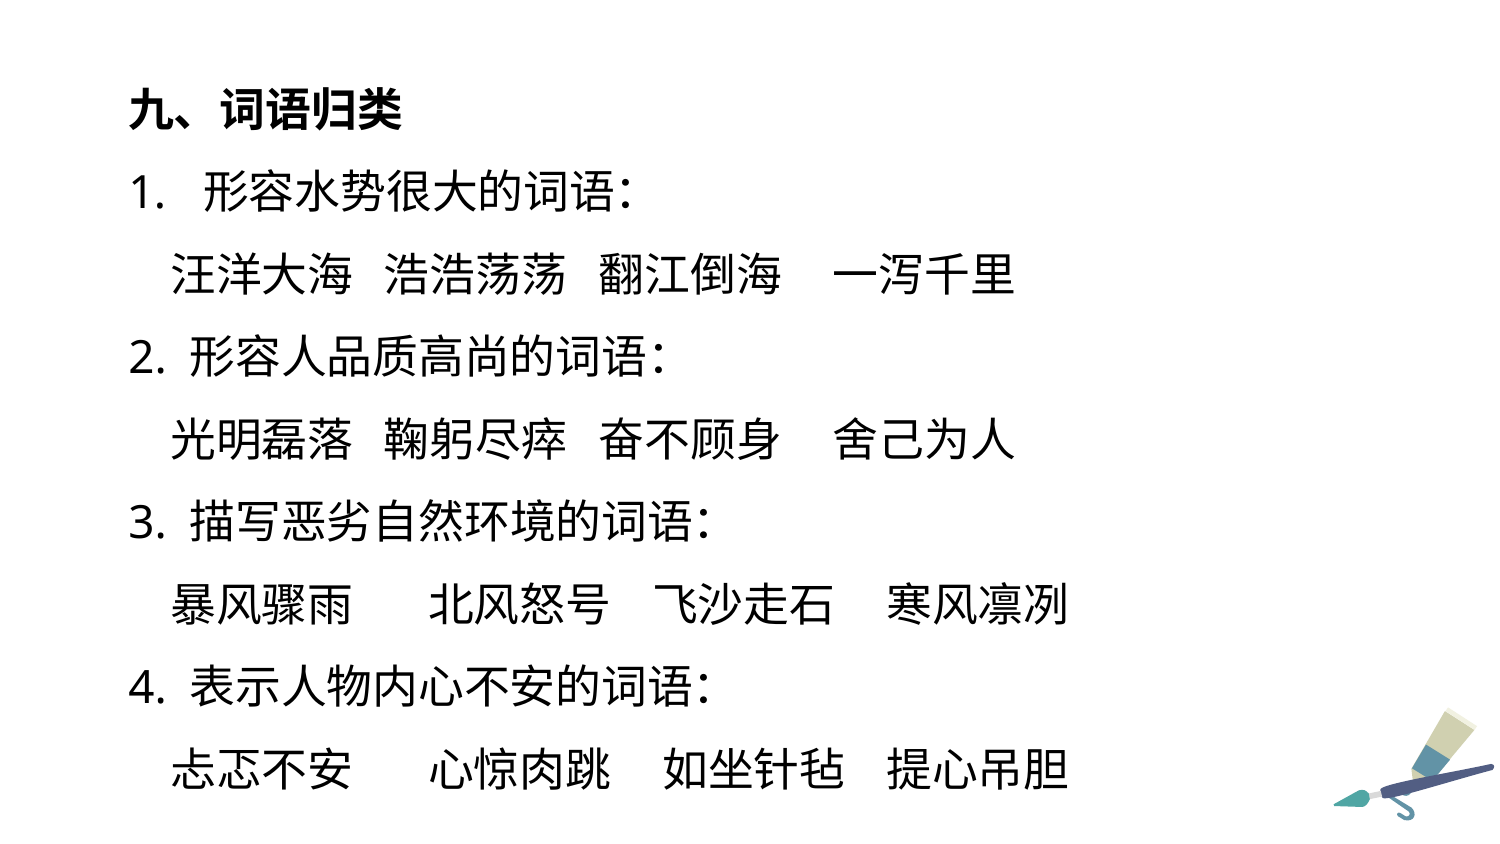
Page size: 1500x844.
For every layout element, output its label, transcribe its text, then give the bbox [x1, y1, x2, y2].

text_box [1358, 708, 1481, 844]
text_box 九、词语归类 形容水势很大的词语： 汪洋大海 浩浩荡荡 翻江倒海 一泻千里 2. 形容人品质高尚的词语： 光明磊落 鞠躬尽瘁 奋不顾身 舍己为人 3. 描写恶劣自然环境的词语： 暴风骤雨 北风怒号 飞沙走石 寒风凛冽 4. 表示人物内心不安的词语： 忐忑不安 心惊肉跳 如坐针毡 提心吊胆 [113, 45, 1387, 803]
